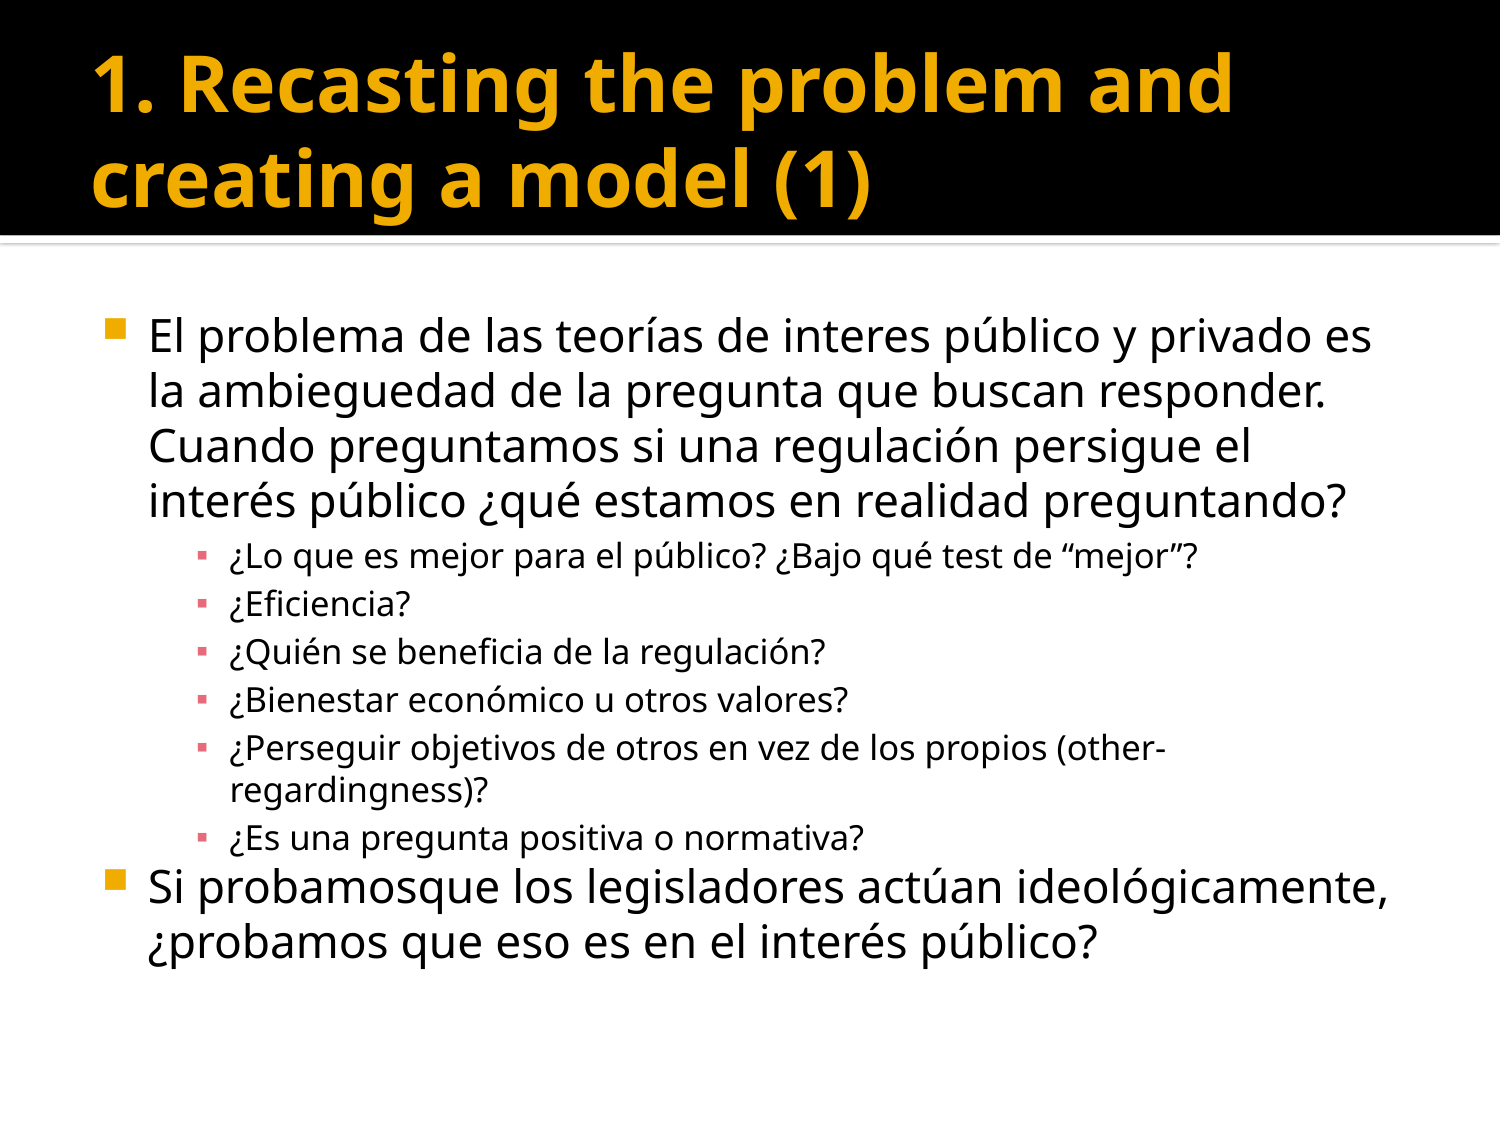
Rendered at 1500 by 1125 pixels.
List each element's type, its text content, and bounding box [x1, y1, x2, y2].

title 1. Recasting the problem and creating a model (1) [75, 25, 1425, 231]
list El problema de las teorías de interes público y privado es la ambieguedad de la pregunta que buscan responder. Cuando preguntamos si una regulación persigue el interés público ¿qué estamos en realidad preguntando? ¿Lo que es mejor para el público? ¿Bajo qué test de “mejor”? ¿Eficiencia? ¿Quién se beneficia de la regulación? ¿Bienestar económico u otros valores? ¿Perseguir objetivos de otros en vez de los propios (other-regardingness)? ¿Es una pregunta positiva o normativa? Si probamosque los legisladores actúan ideológicamente, ¿probamos que eso es en el interés público? [75, 291, 1425, 1050]
